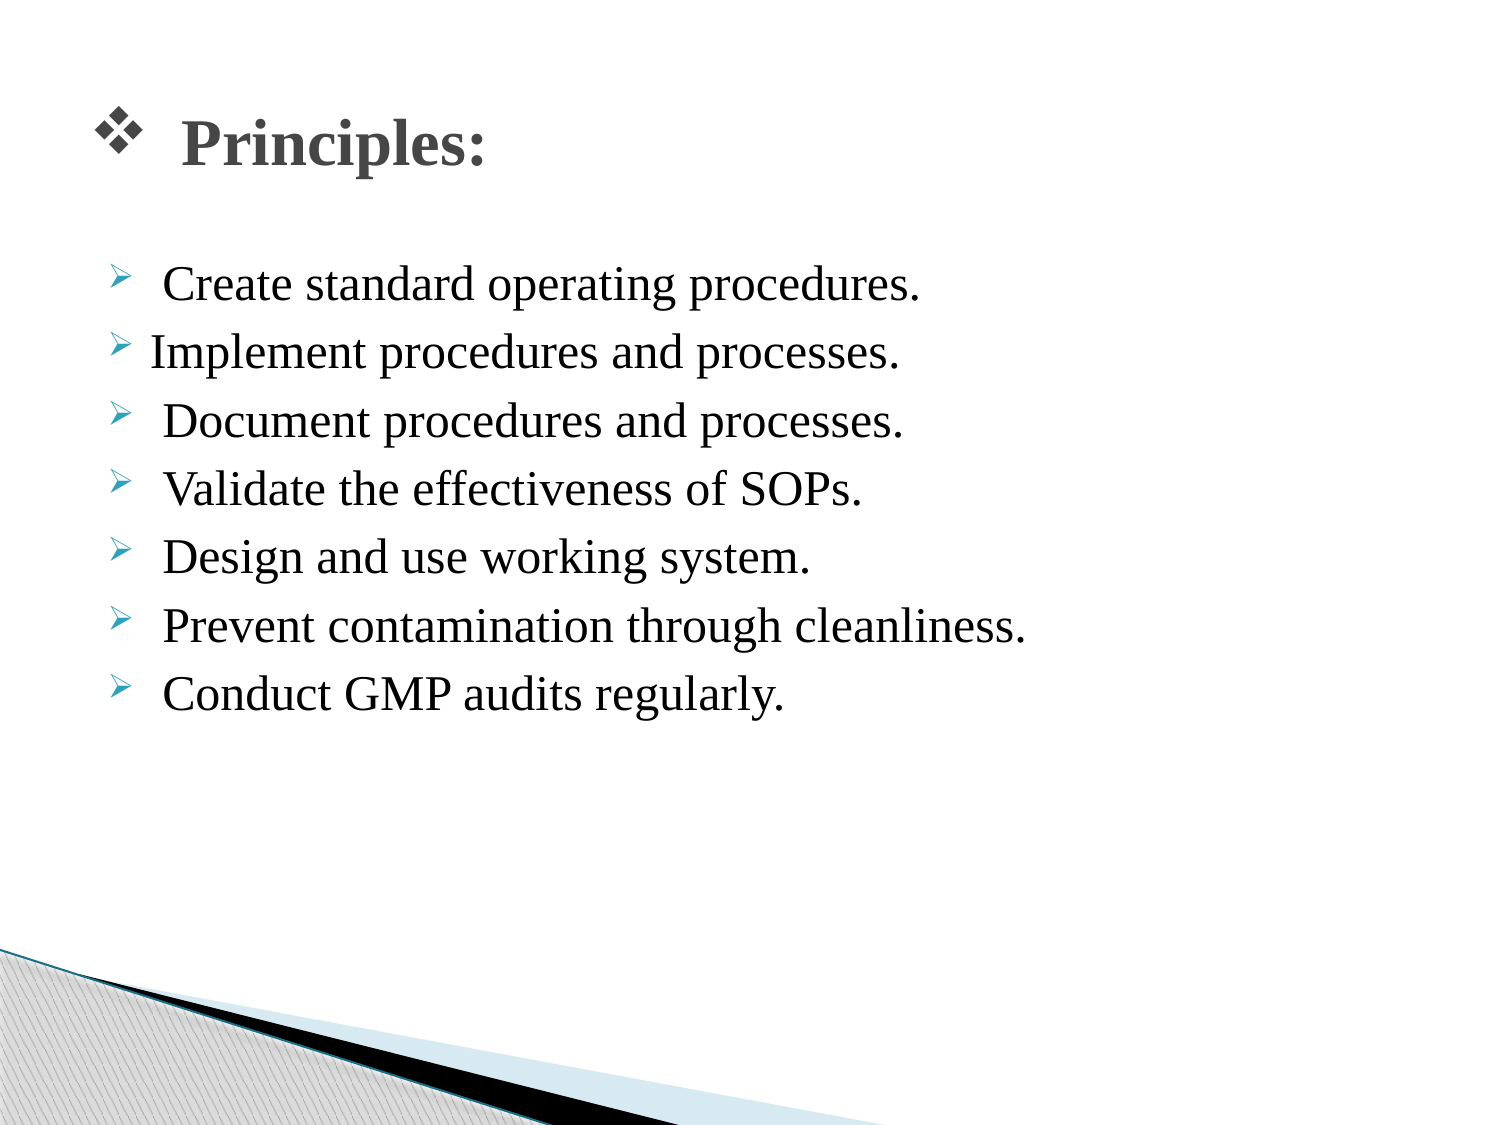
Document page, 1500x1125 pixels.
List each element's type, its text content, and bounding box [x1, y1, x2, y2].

title Principles: [75, 45, 1425, 233]
list Create standard operating procedures. Implement procedures and processes. Document procedures and processes. Validate the effectiveness of SOPs. Design and use working system. Prevent contamination through cleanliness. Conduct GMP audits regularly. [75, 243, 1425, 986]
